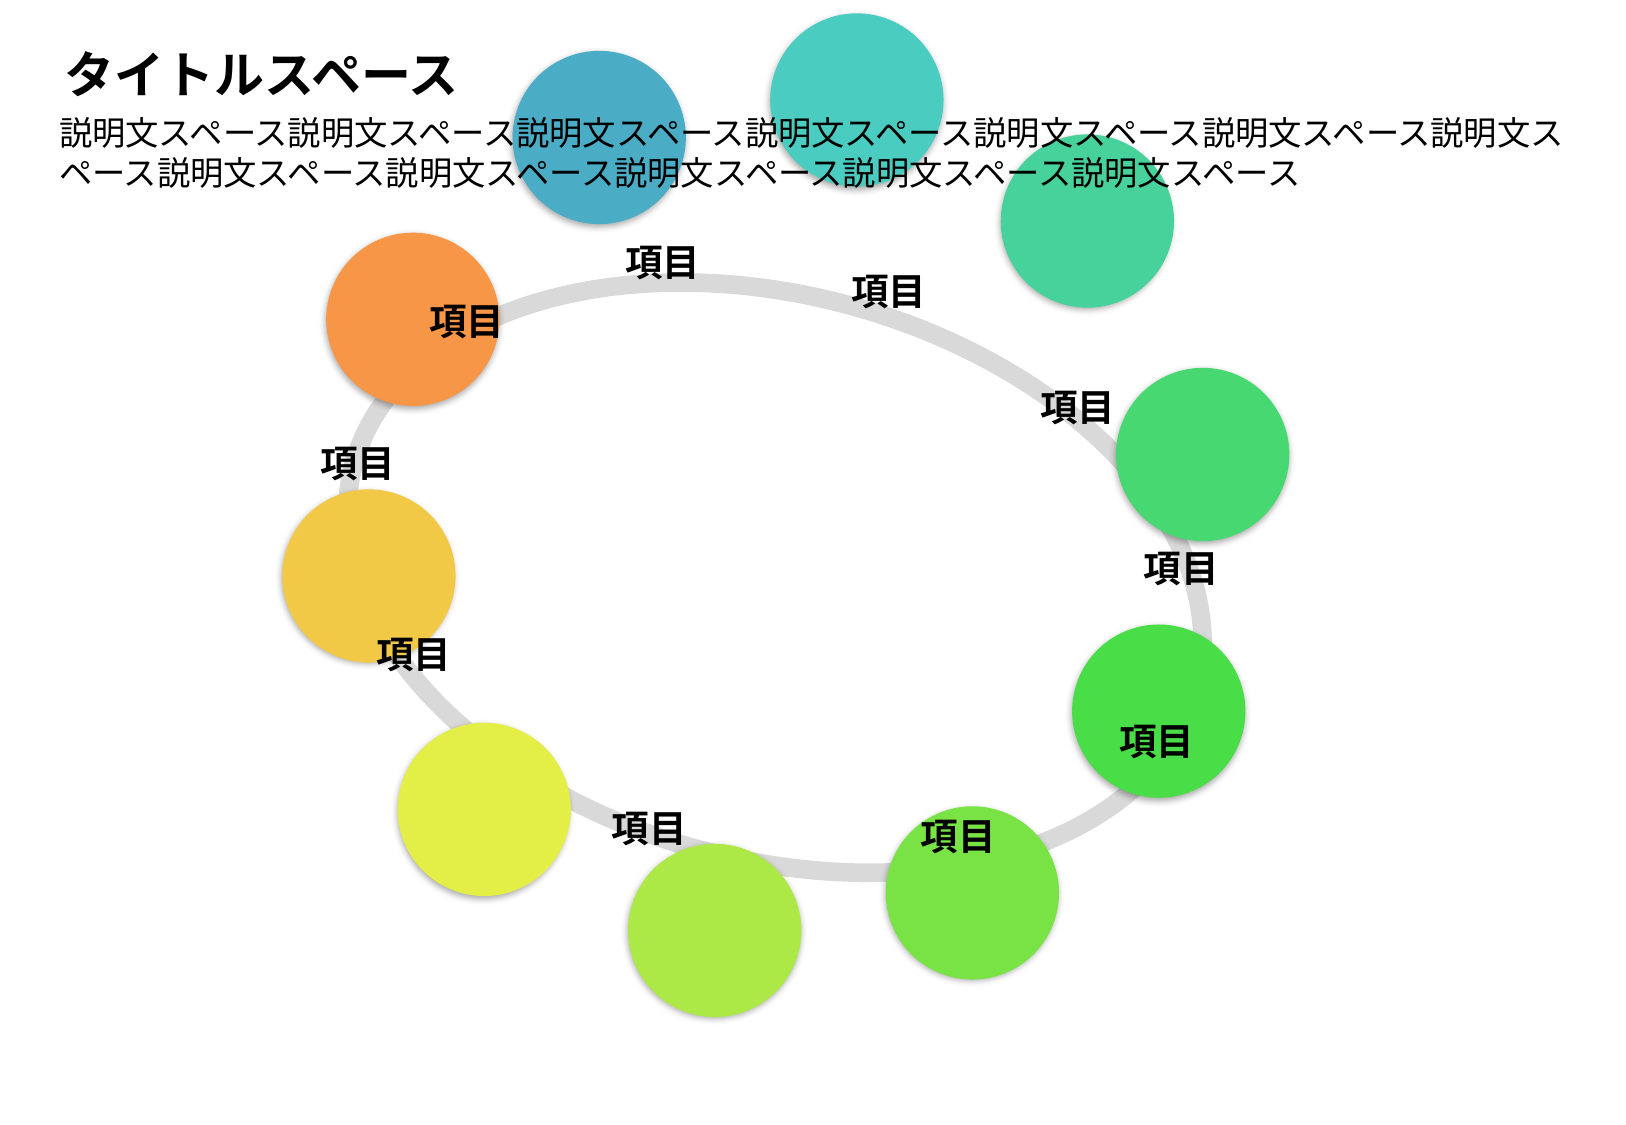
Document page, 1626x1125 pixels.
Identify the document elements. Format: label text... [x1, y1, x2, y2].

text_box タイトルスペース [49, 36, 293, 104]
text_box 説明文スペース説明文スペース説明文スペース説明文スペース説明文スペース説明文スペース説明文スペース説明文スペース説明文スペース説明文スペース説明文スペース説明文スペース [1278, 104, 1581, 200]
text_box 説明文スペース説明文スペース説明文スペース説明文スペース説明文スペース説明文スペース説明文スペース説明文スペース説明文スペース説明文スペース説明文スペース説明文スペース [44, 104, 293, 200]
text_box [298, 6, 1274, 1024]
